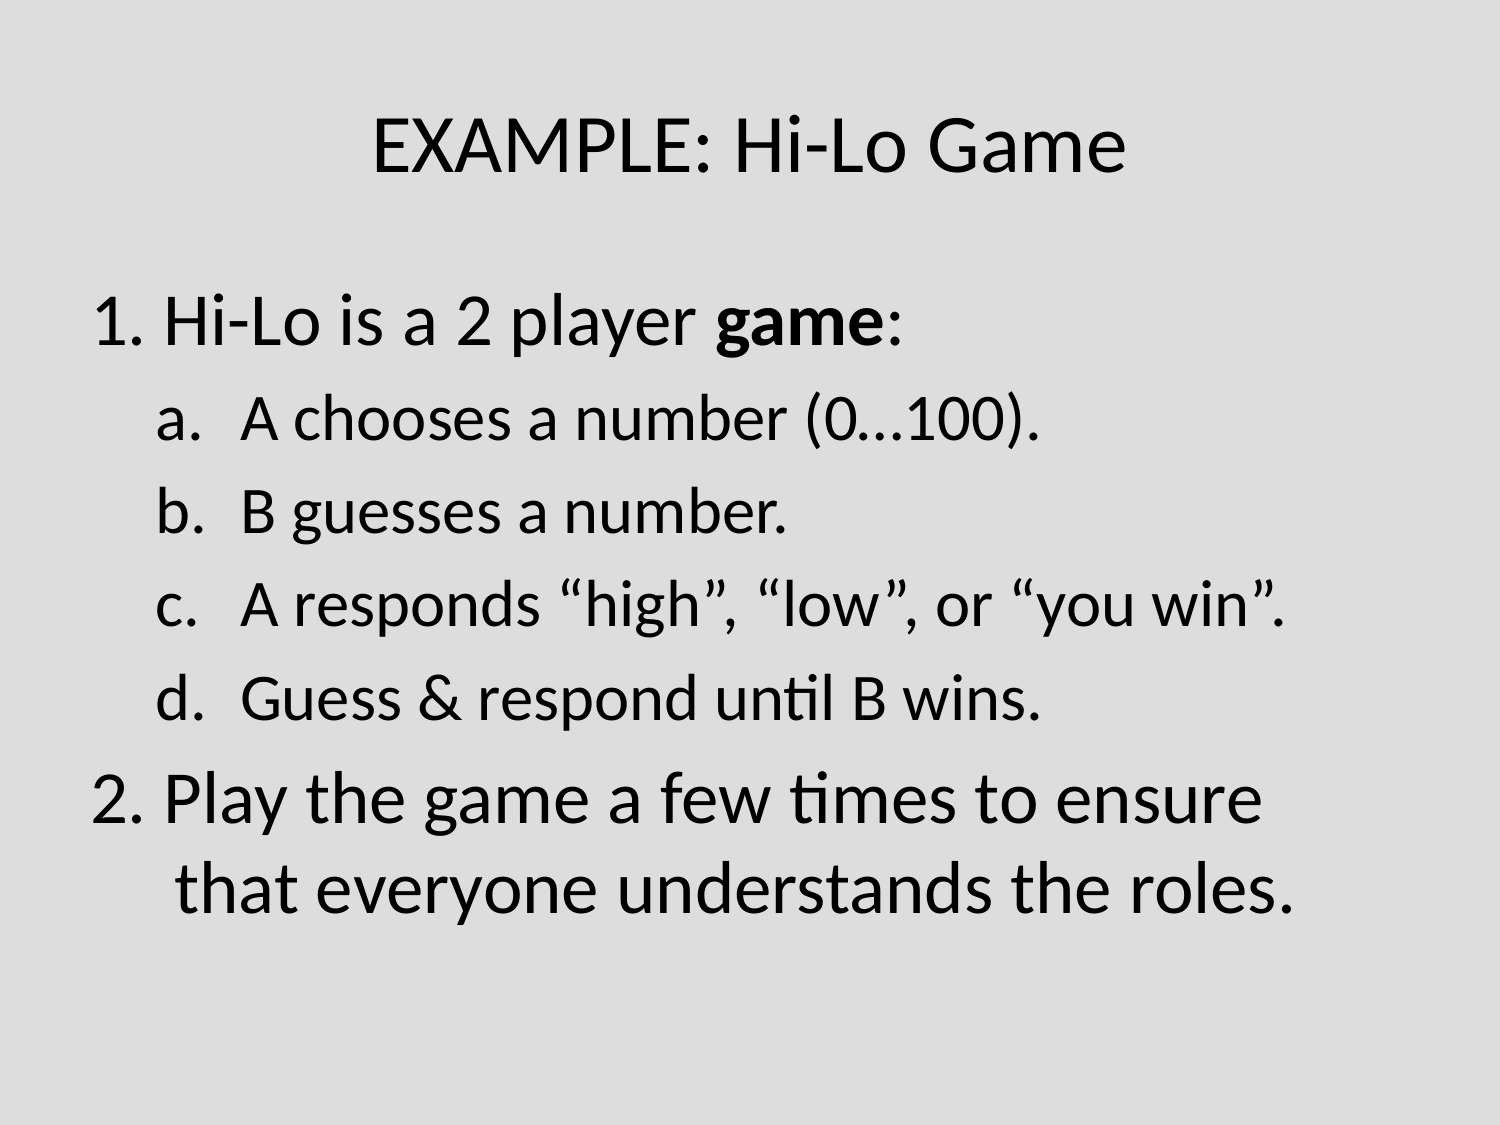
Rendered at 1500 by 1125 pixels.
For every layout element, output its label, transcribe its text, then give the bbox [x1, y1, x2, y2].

title EXAMPLE: Hi-Lo Game [75, 45, 1425, 233]
list 1. Hi-Lo is a 2 player game: A chooses a number (0…100). B guesses a number. A responds “high”, “low”, or “you win”. Guess & respond until B wins. 2. Play the game a few times to ensure that everyone understands the roles. [75, 262, 1425, 1005]
